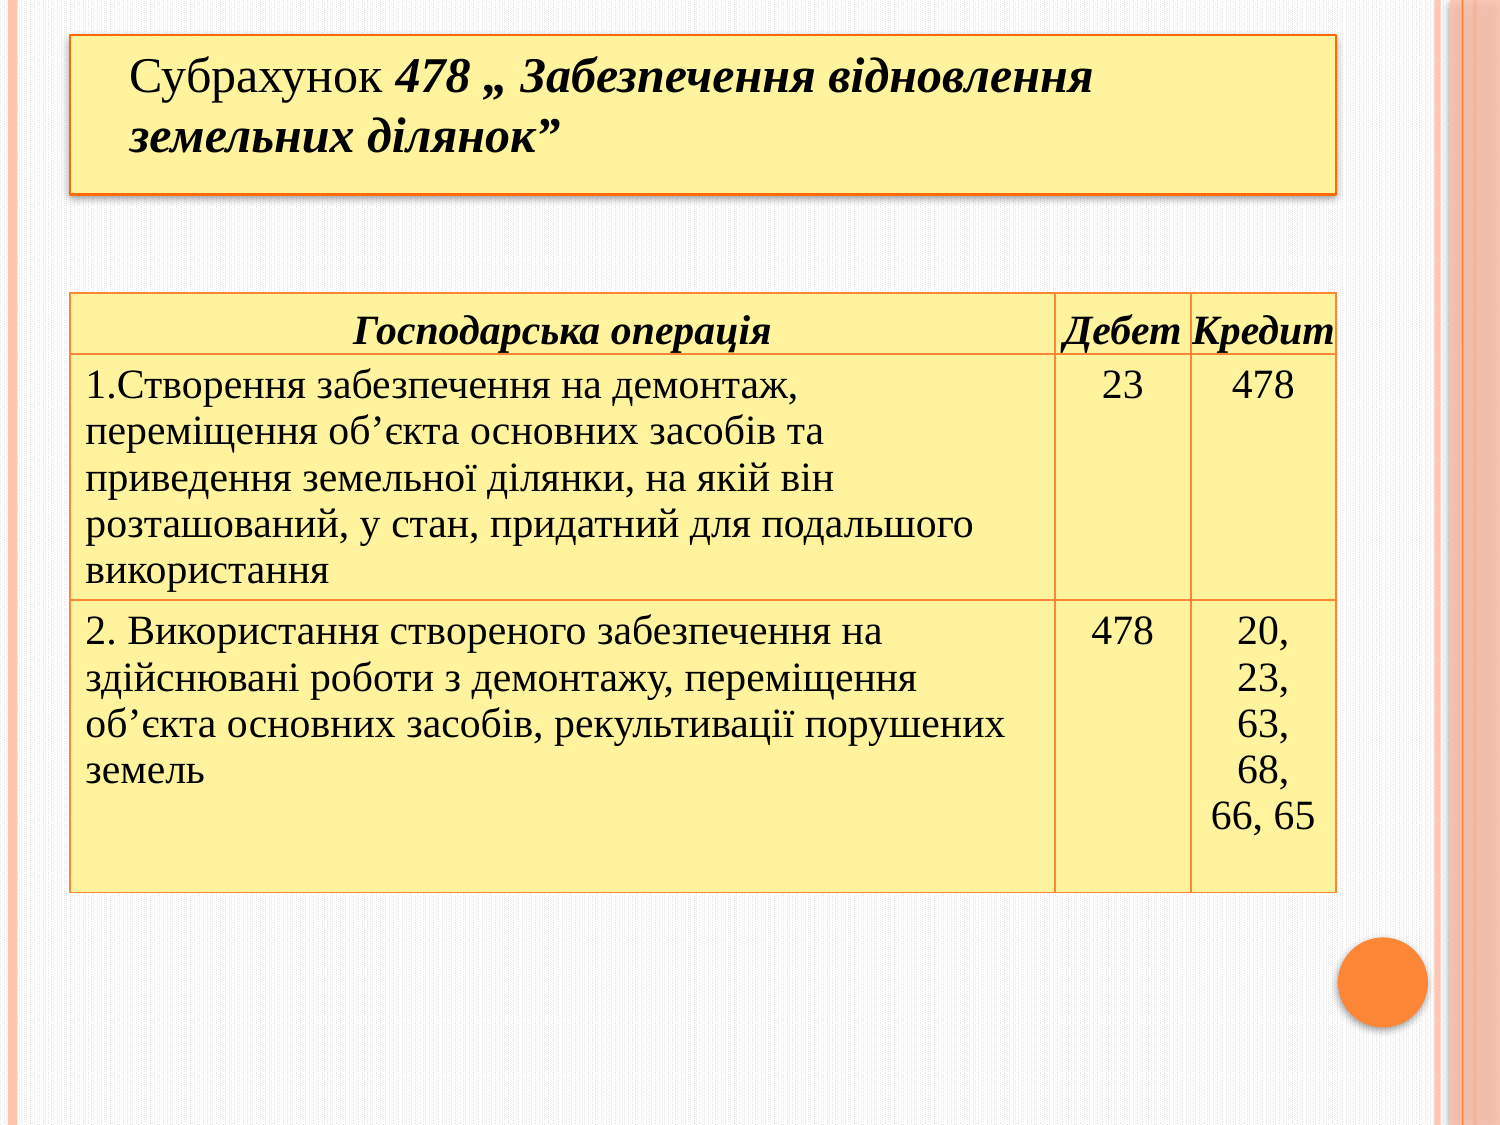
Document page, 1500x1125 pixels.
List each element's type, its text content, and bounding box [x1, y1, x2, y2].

list Субрахунок 478 „ Забезпечення відновлення земельних ділянок” [69, 34, 1337, 196]
table_cell 478 [1056, 601, 1190, 892]
table_cell 23 [1056, 355, 1190, 599]
table_header Господарська операція [71, 294, 1054, 353]
table_cell 1.Створення забезпечення на демонтаж, переміщення об’єкта основних засобів та приведення земельної ділянки, на якій він розташований, у стан, придатний для подальшого використання [71, 355, 1054, 599]
table_cell 478 [1192, 355, 1335, 599]
table_header Дебет [1056, 294, 1190, 353]
table_cell 20, 23, 63, 68, 66, 65 [1192, 601, 1335, 892]
table_cell 2. Використання створеного забезпечення на здійснювані роботи з демонтажу, переміщення об’єкта основних засобів, рекультивації порушених земель [71, 601, 1054, 892]
table_header Кредит [1192, 294, 1335, 353]
